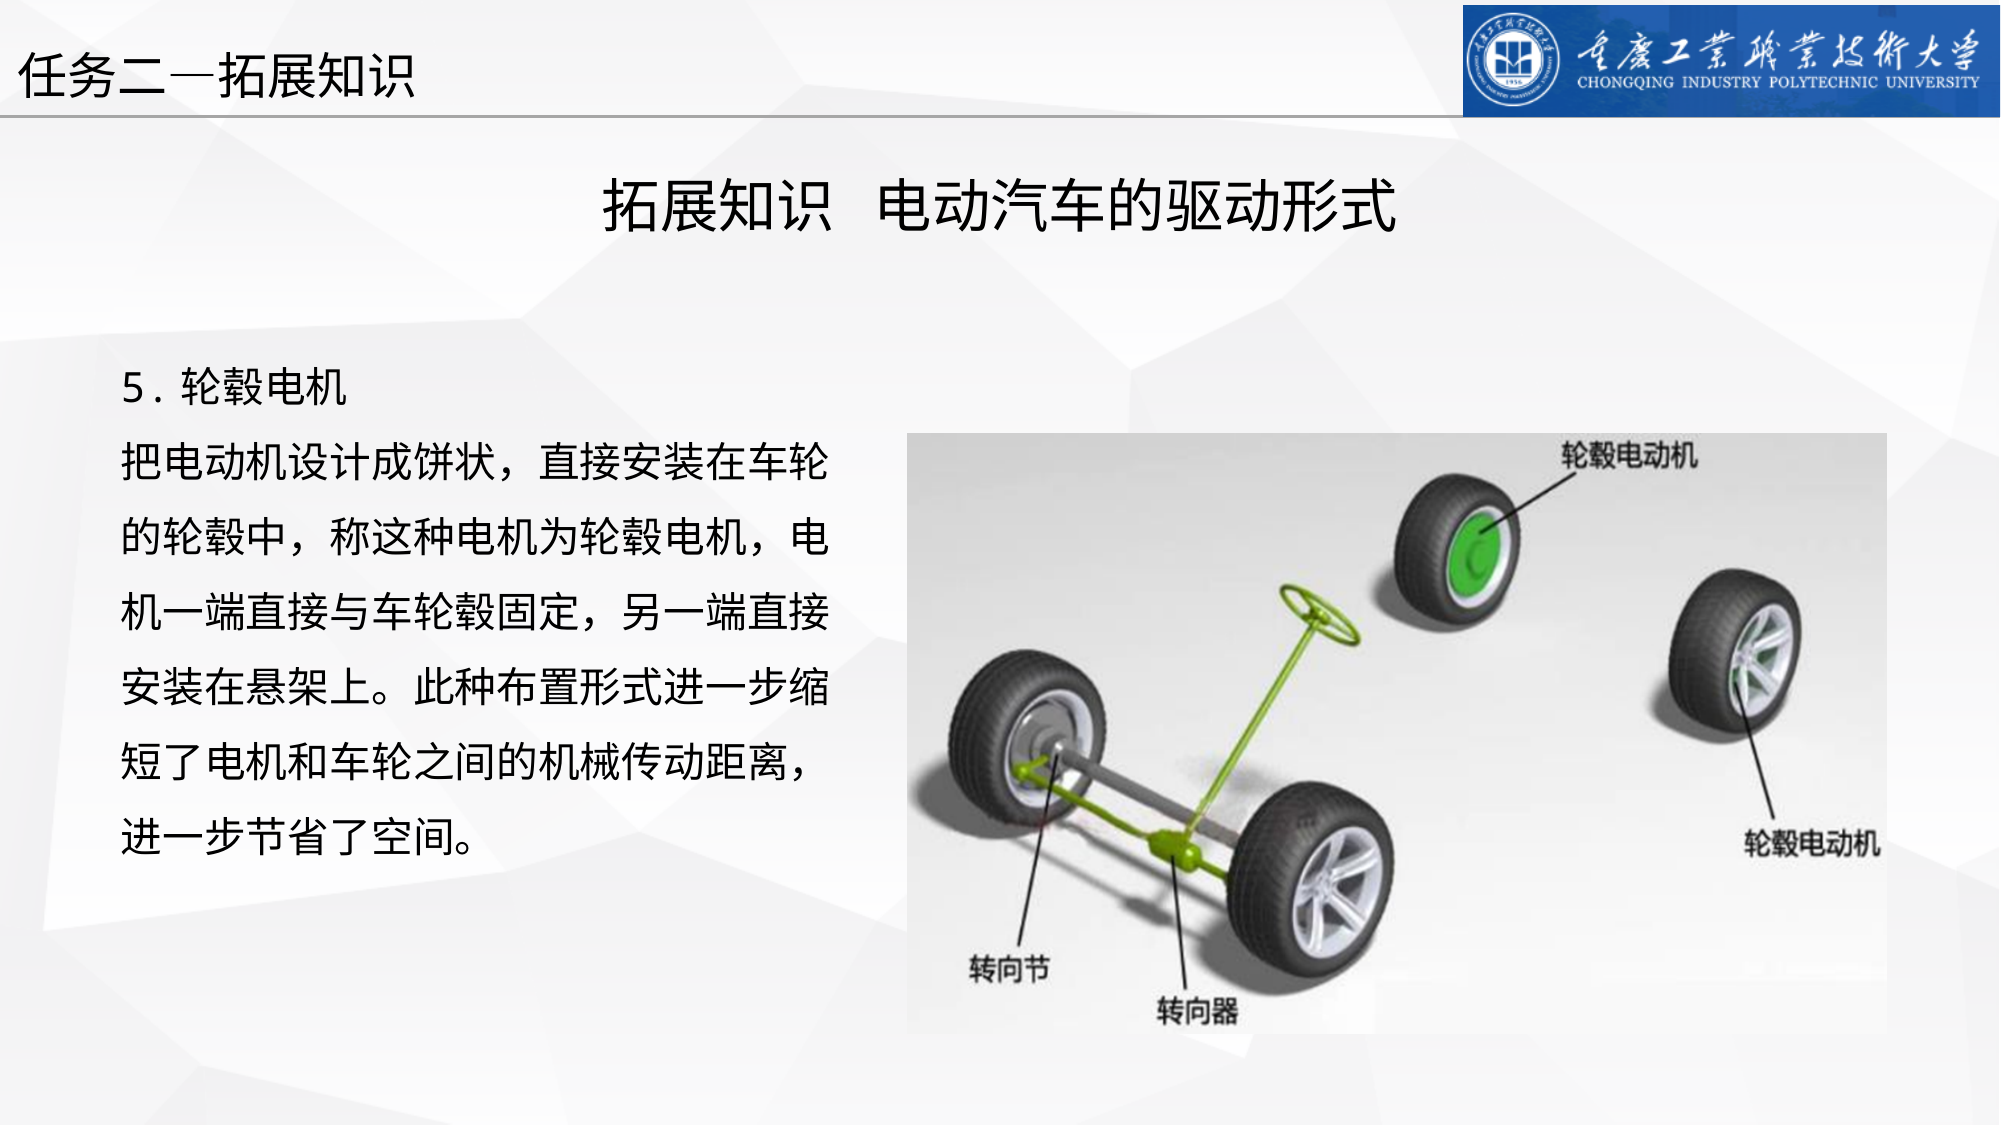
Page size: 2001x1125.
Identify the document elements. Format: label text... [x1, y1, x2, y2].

picture [0, 0, 2001, 117]
text_box 任务二—拓展知识 [2, 36, 1053, 112]
text_box 拓展知识 电动汽车的驱动形式 [433, 161, 1567, 247]
text_box 5.轮毂电机 把电动机设计成饼状，直接安装在车轮的轮毂中，称这种电机为轮毂电机，电机一端直接与车轮毂固定，另一端直接安装在悬架上。此种布置形式进一步缩短了电机和车轮之间的机械传动距离，进一步节省了空间。 [105, 328, 870, 869]
picture [0, 118, 1999, 1125]
